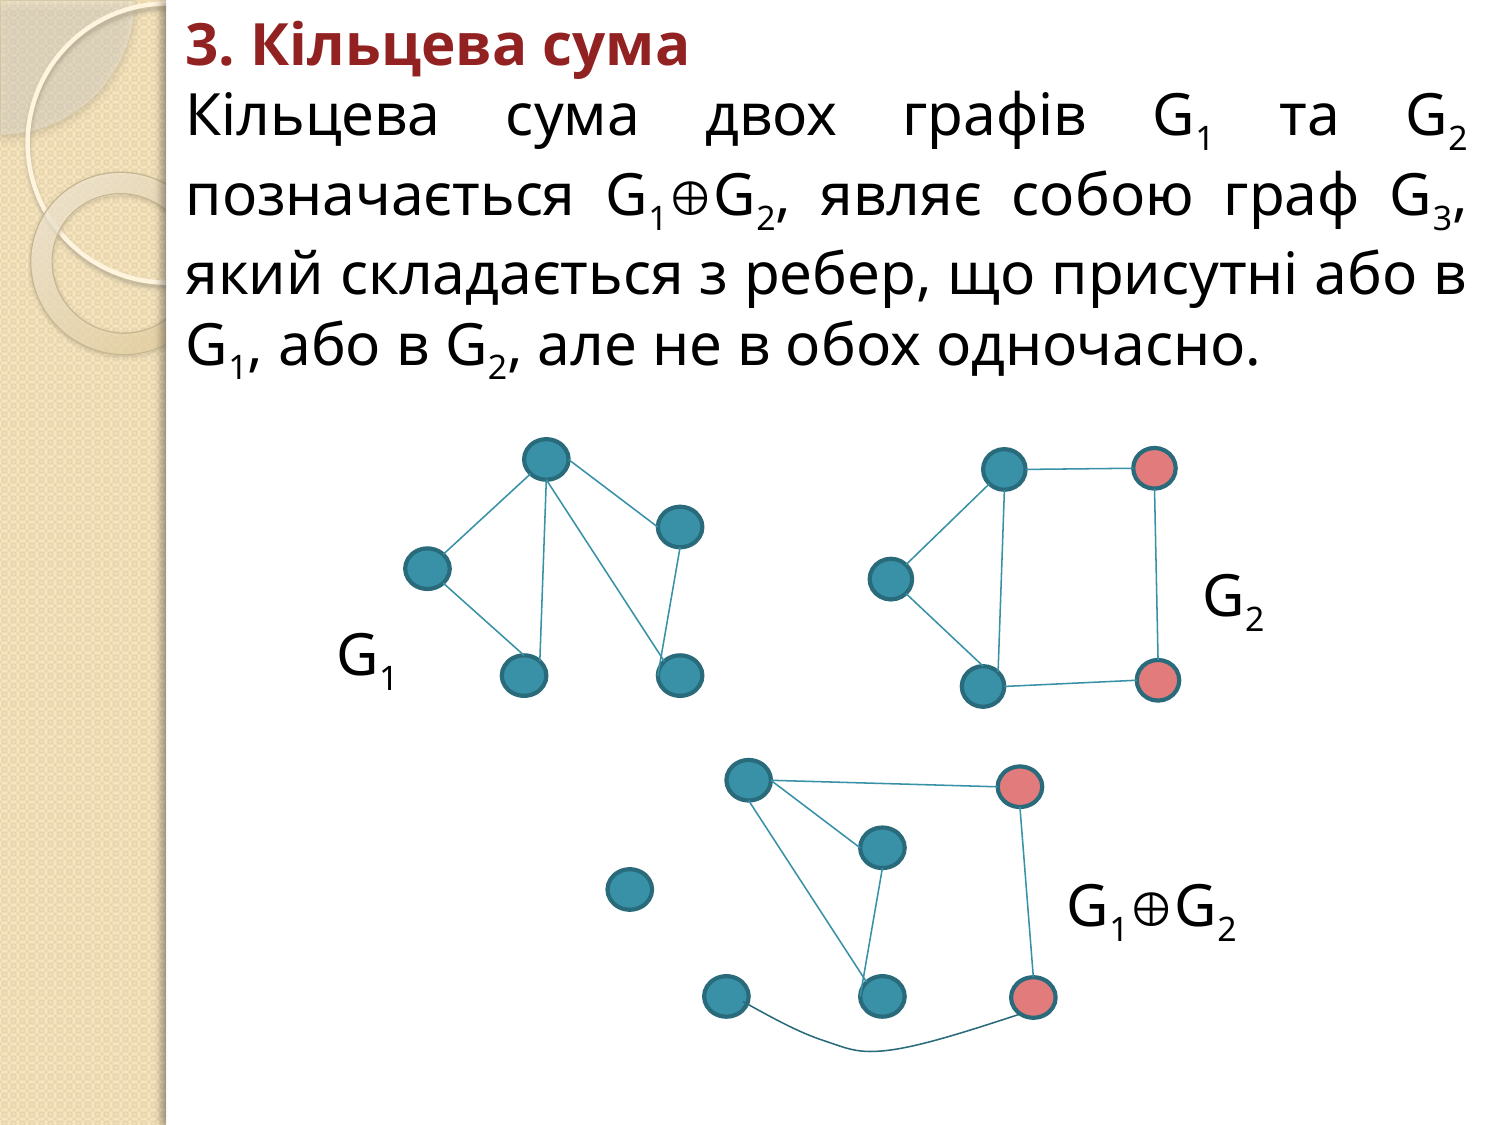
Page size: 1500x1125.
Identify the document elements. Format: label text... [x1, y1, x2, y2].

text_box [607, 759, 1056, 1052]
text_box 3. Кільцева сума Кільцева сума двох графів G1 та G2 позначається G1G2, являє собою граф G3, який складається з ребер, що присутні або в G1, або в G2, але не в обох одночасно. [171, 0, 1483, 394]
text_box G1 [321, 609, 401, 705]
text_box G1G2 [1063, 860, 1252, 956]
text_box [869, 447, 1279, 707]
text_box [404, 438, 703, 697]
